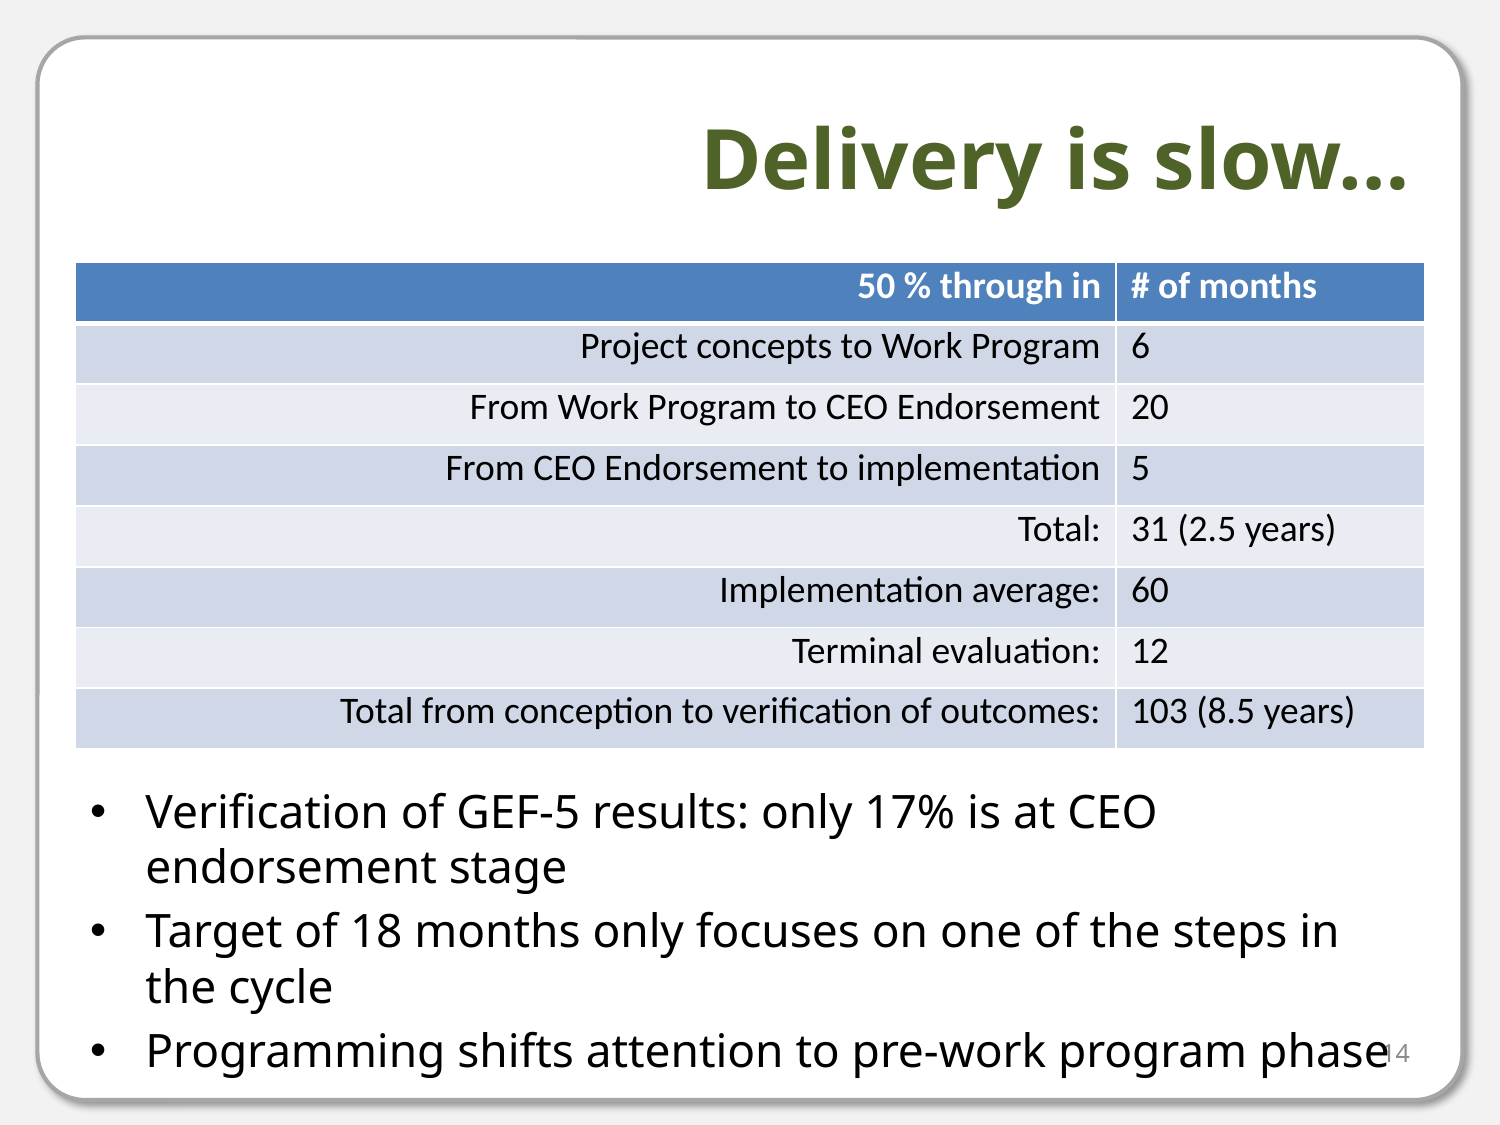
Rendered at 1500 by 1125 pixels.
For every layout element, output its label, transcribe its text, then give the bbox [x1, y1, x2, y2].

table_cell 5 [1117, 446, 1424, 505]
table_cell 31 (2.5 years) [1117, 507, 1424, 566]
slide_number 14 [1074, 1025, 1425, 1085]
table_cell Total: [76, 507, 1115, 566]
table_cell 60 [1117, 568, 1424, 627]
table_header # of months [1117, 263, 1424, 321]
table_cell Total from conception to verification of outcomes: [76, 689, 1115, 748]
table_cell From Work Program to CEO Endorsement [76, 385, 1115, 444]
table_header 50 % through in [76, 263, 1115, 321]
table_cell 103 (8.5 years) [1117, 689, 1424, 748]
table_cell From CEO Endorsement to implementation [76, 446, 1115, 505]
table_cell Terminal evaluation: [76, 628, 1115, 687]
table_cell Project concepts to Work Program [76, 326, 1115, 383]
list Verification of GEF-5 results: only 17% is at CEO endorsement stage Target of 18 months only focuses on one of the steps in the cycle Programming shifts attention to pre-work program phase [75, 774, 1425, 1100]
title Delivery is slow… [75, 62, 1425, 250]
table_cell Implementation average: [76, 568, 1115, 627]
table_cell 6 [1117, 326, 1424, 383]
table_cell 12 [1117, 628, 1424, 687]
table_cell 20 [1117, 385, 1424, 444]
